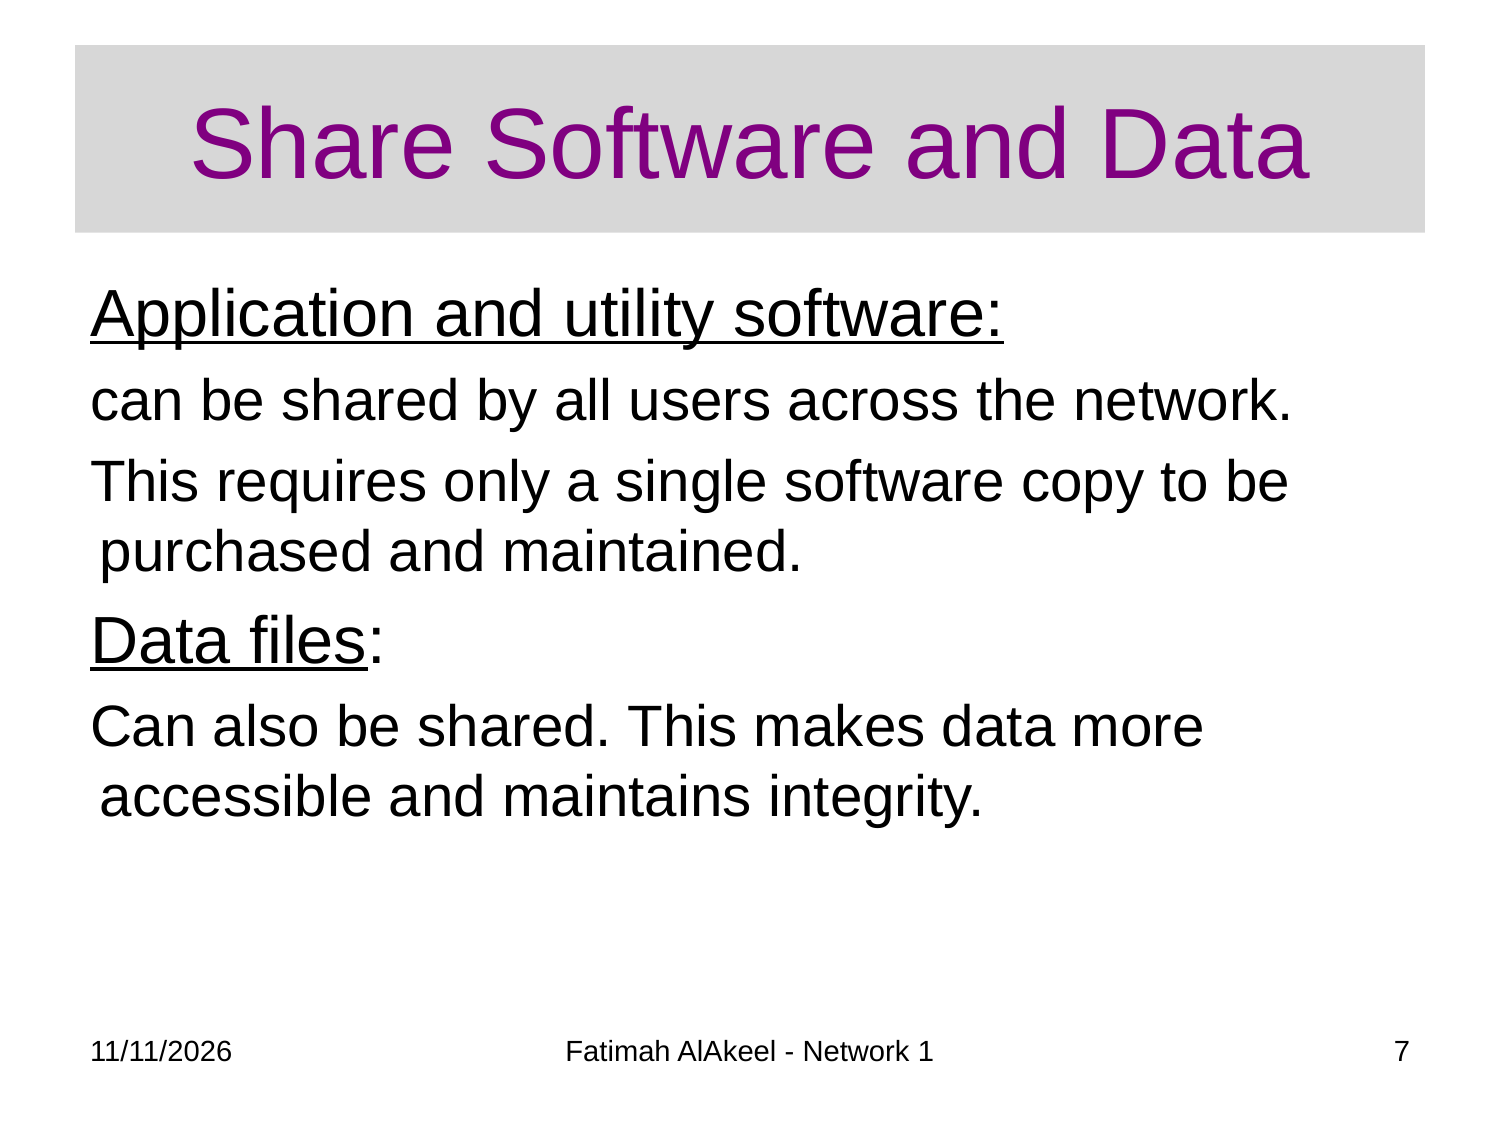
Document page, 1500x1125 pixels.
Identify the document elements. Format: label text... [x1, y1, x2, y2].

title Share Software and Data [74, 44, 1426, 233]
slide_number 7 [1074, 1024, 1426, 1103]
footer Fatimah AlAkeel - Network 1 [512, 1024, 988, 1103]
list Application and utility software: can be shared by all users across the network. This requires only a single software copy to be purchased and maintained. Data files: Can also be shared. This makes data more accessible and maintains integrity. [74, 262, 1426, 1006]
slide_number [74, 1024, 426, 1103]
